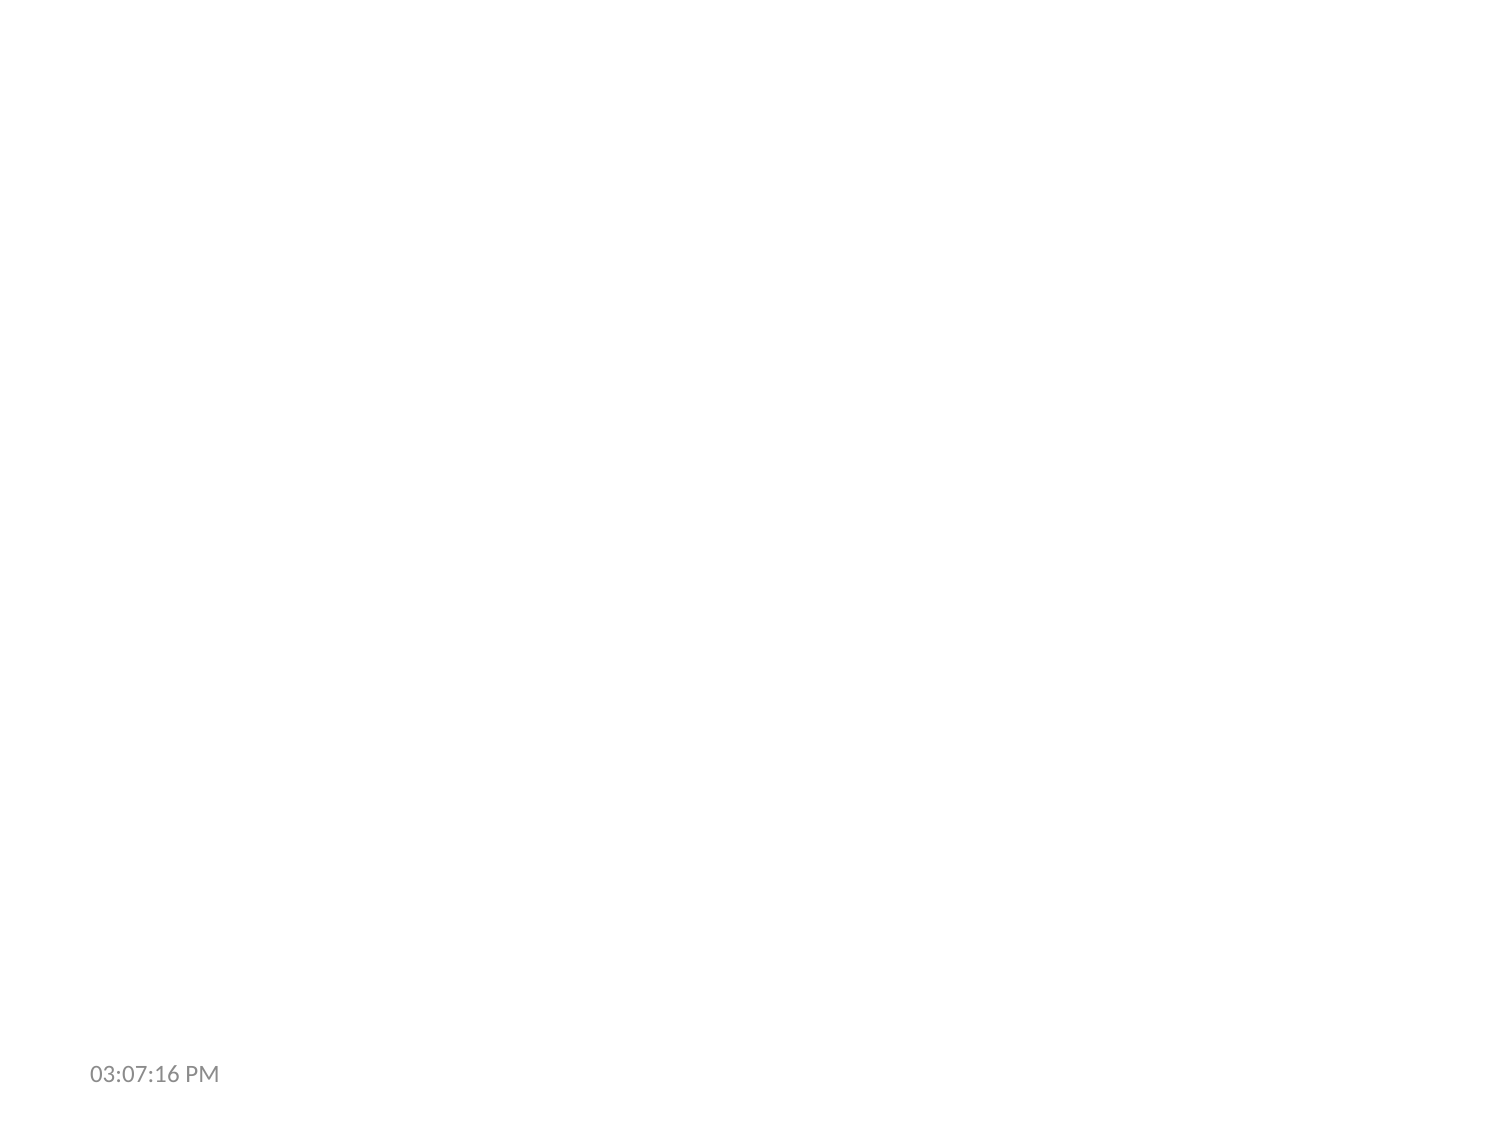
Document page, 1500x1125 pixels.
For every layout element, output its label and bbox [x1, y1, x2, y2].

slide_number [75, 1042, 425, 1103]
